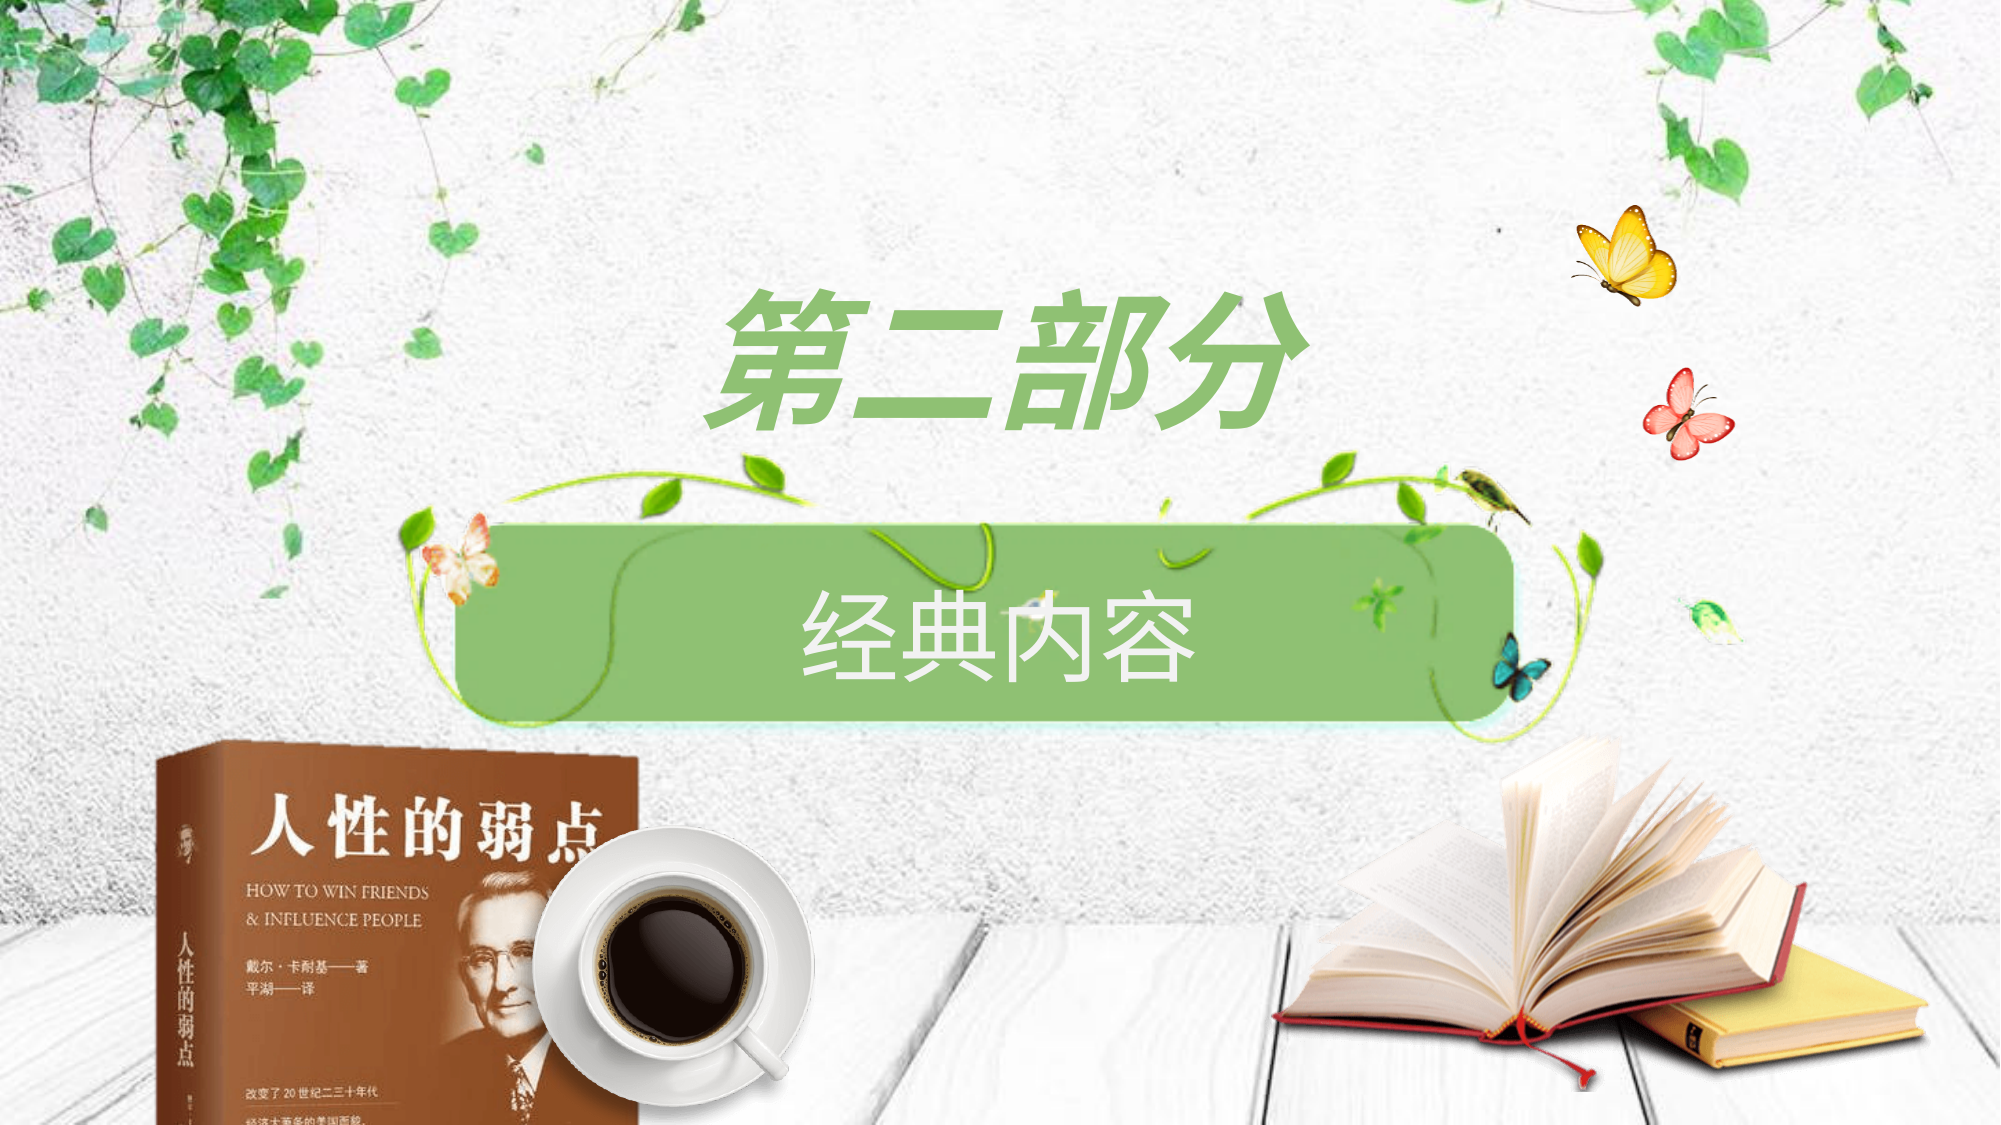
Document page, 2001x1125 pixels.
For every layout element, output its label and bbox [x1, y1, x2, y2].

picture [0, 0, 2000, 1125]
text_box [254, 381, 1777, 712]
text_box [53, 712, 1946, 1125]
